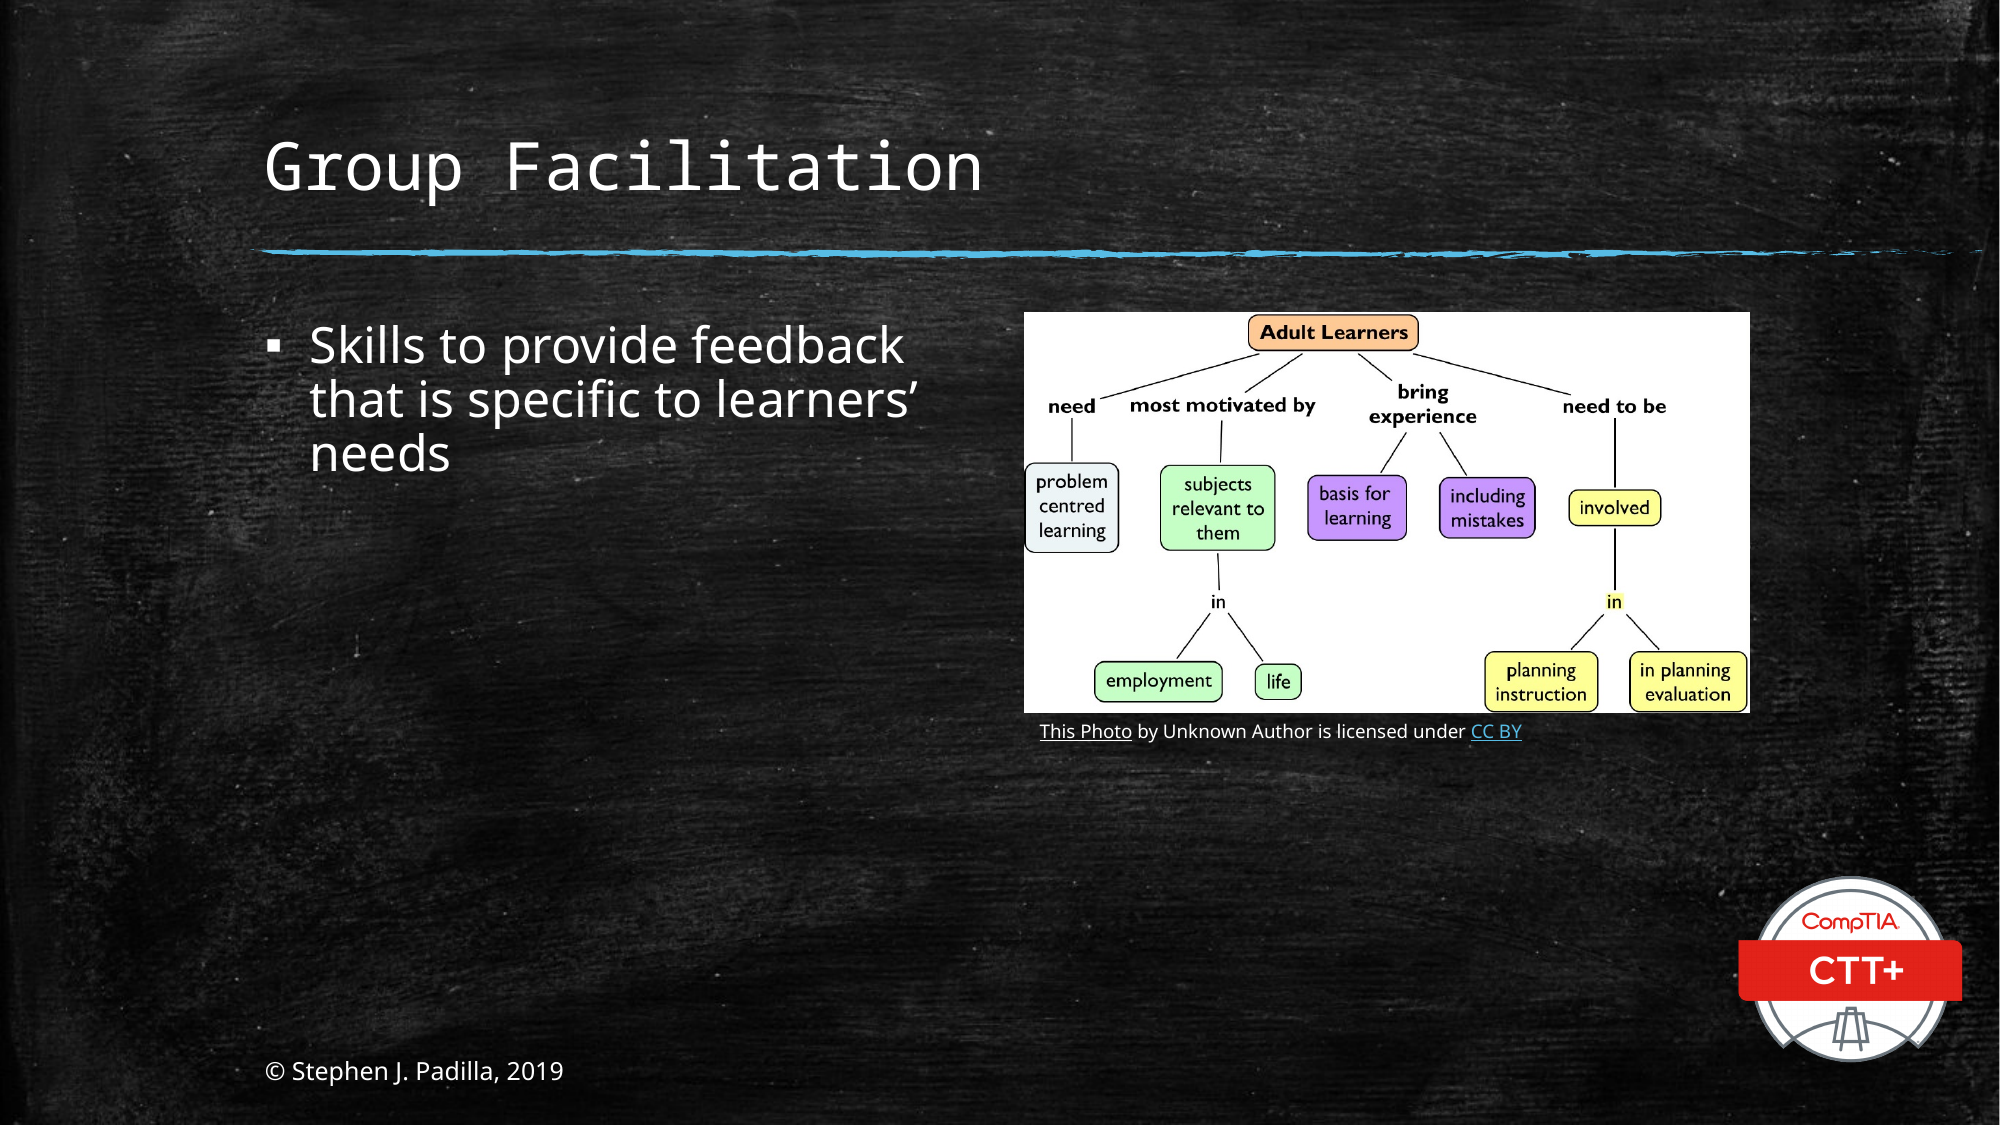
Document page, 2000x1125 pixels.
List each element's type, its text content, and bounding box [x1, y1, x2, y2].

picture [1699, 824, 2000, 1125]
list Skills to provide feedback that is specific to learners’ needs [249, 312, 975, 1013]
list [1024, 312, 1750, 713]
footer © Stephen J. Padilla, 2019 [249, 1050, 1288, 1096]
title Group Facilitation [249, 45, 1750, 213]
text_box This Photo by Unknown Author is licensed under CC BY [1024, 713, 1750, 753]
